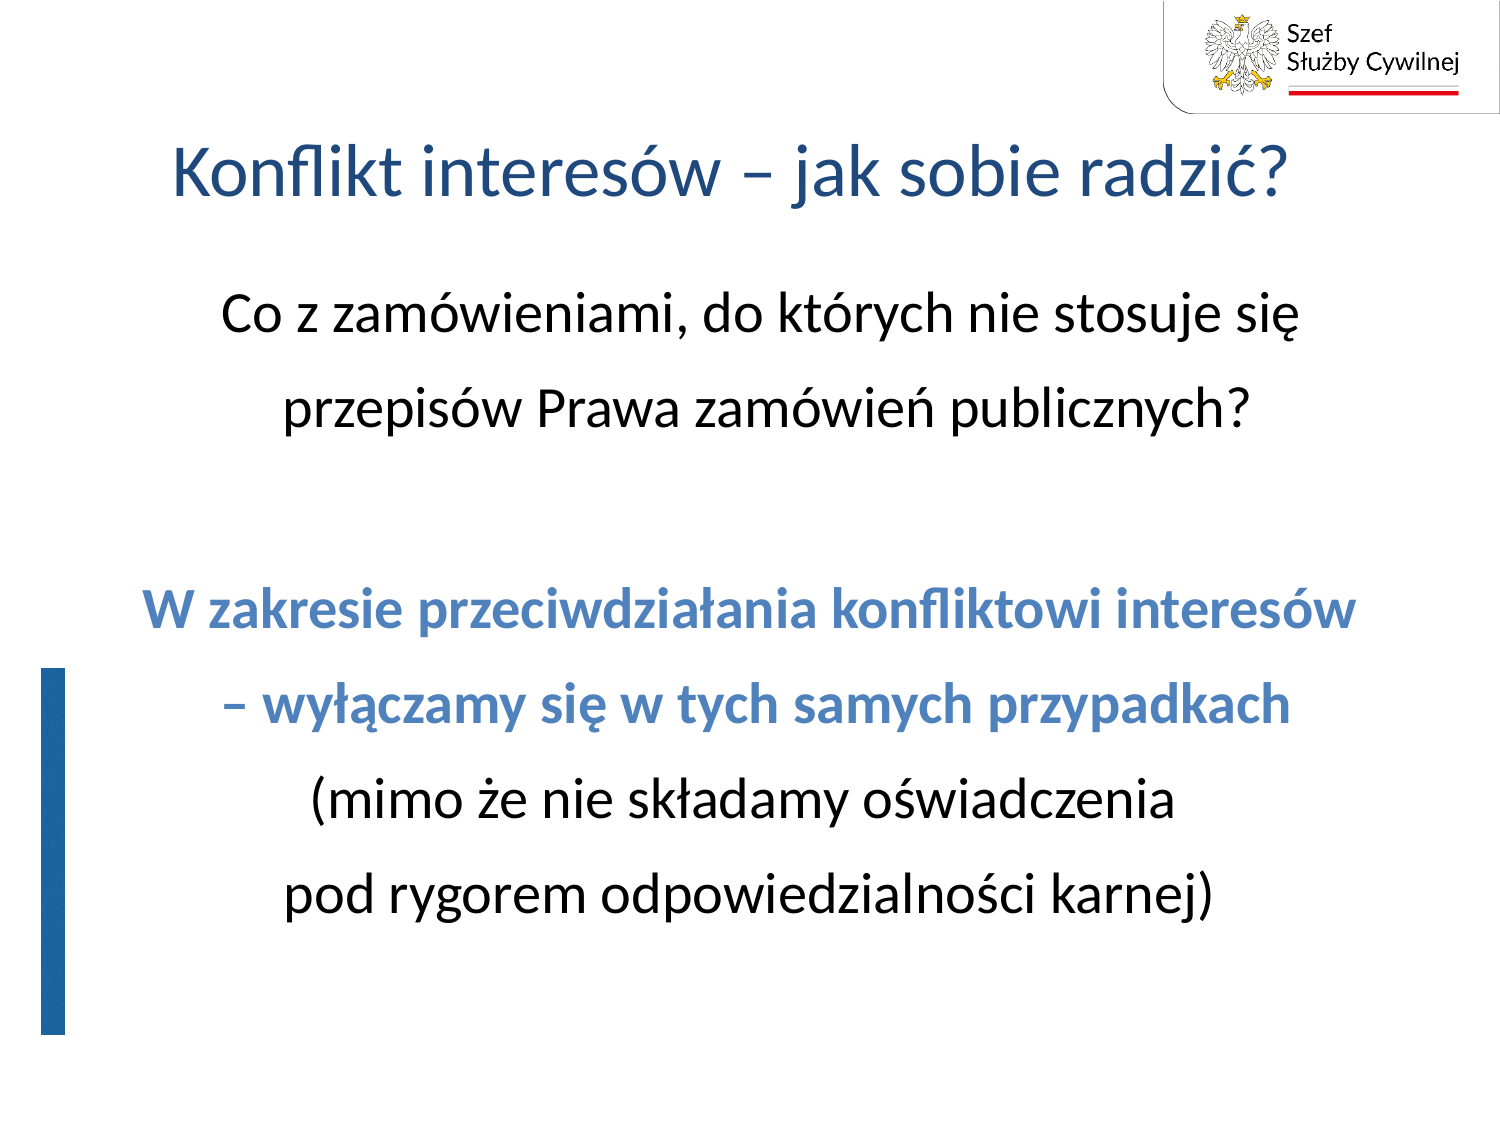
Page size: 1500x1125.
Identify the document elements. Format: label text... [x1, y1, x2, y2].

text_box Co z zamówieniami, do których nie stosuje się przepisów Prawa zamówień publicznych? [120, 267, 1402, 447]
title Konflikt interesów – jak sobie radzić? [82, 113, 1382, 239]
text_box W zakresie przeciwdziałania konfliktowi interesów – wyłączamy się w tych samych przypadkach (mimo że nie składamy oświadczenia pod rygorem odpowiedzialności karnej) [117, 562, 1382, 933]
picture [1163, 0, 1500, 114]
picture [41, 668, 65, 1035]
